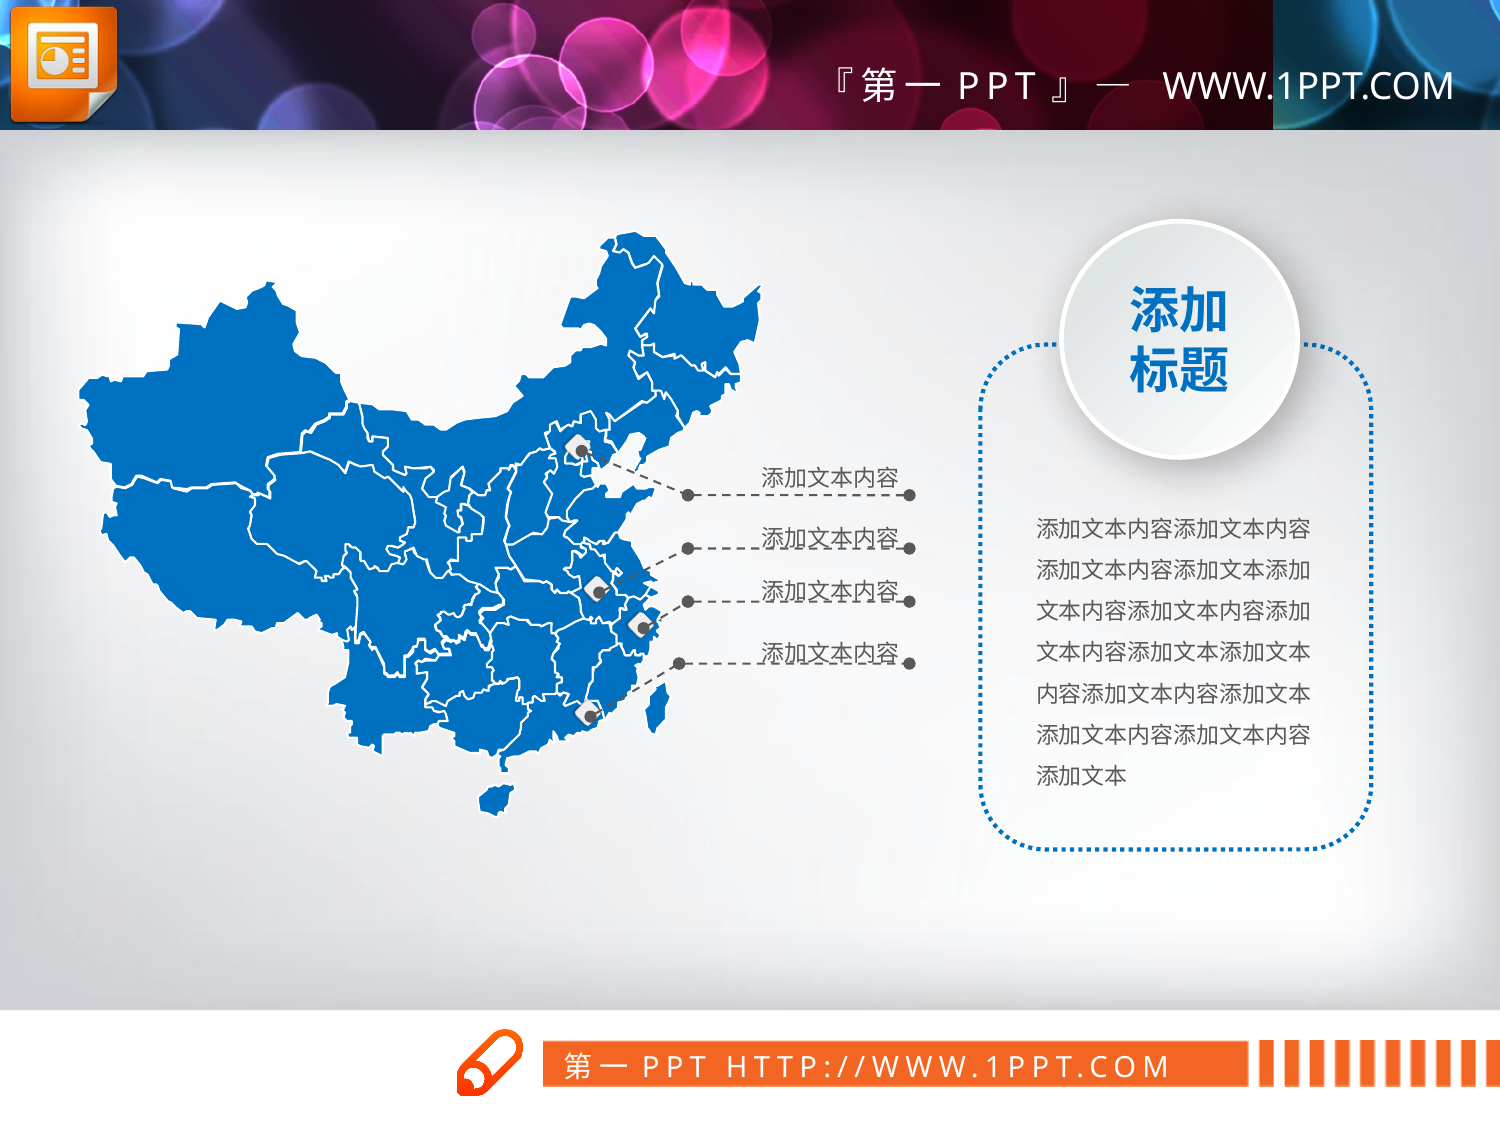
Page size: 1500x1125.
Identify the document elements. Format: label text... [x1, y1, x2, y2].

text_box 添加文本内容添加文本内容添加文本内容添加文本添加文本内容添加文本内容添加文本内容添加文本添加文本内容添加文本内容添加文本添加文本内容添加文本内容添加文本 [1024, 495, 1326, 877]
text_box 添加文本内容 [768, 557, 919, 610]
text_box 添加 标题 [1109, 273, 1250, 405]
text_box [980, 344, 1372, 847]
picture [543, 1040, 1500, 1087]
text_box [1061, 221, 1298, 458]
text_box 添加文本内容 [768, 504, 919, 557]
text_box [78, 230, 764, 818]
text_box [903, 497, 916, 502]
text_box 添加文本内容 [768, 619, 919, 672]
text_box 添加文本内容 [768, 444, 919, 497]
picture [0, 0, 1500, 1012]
